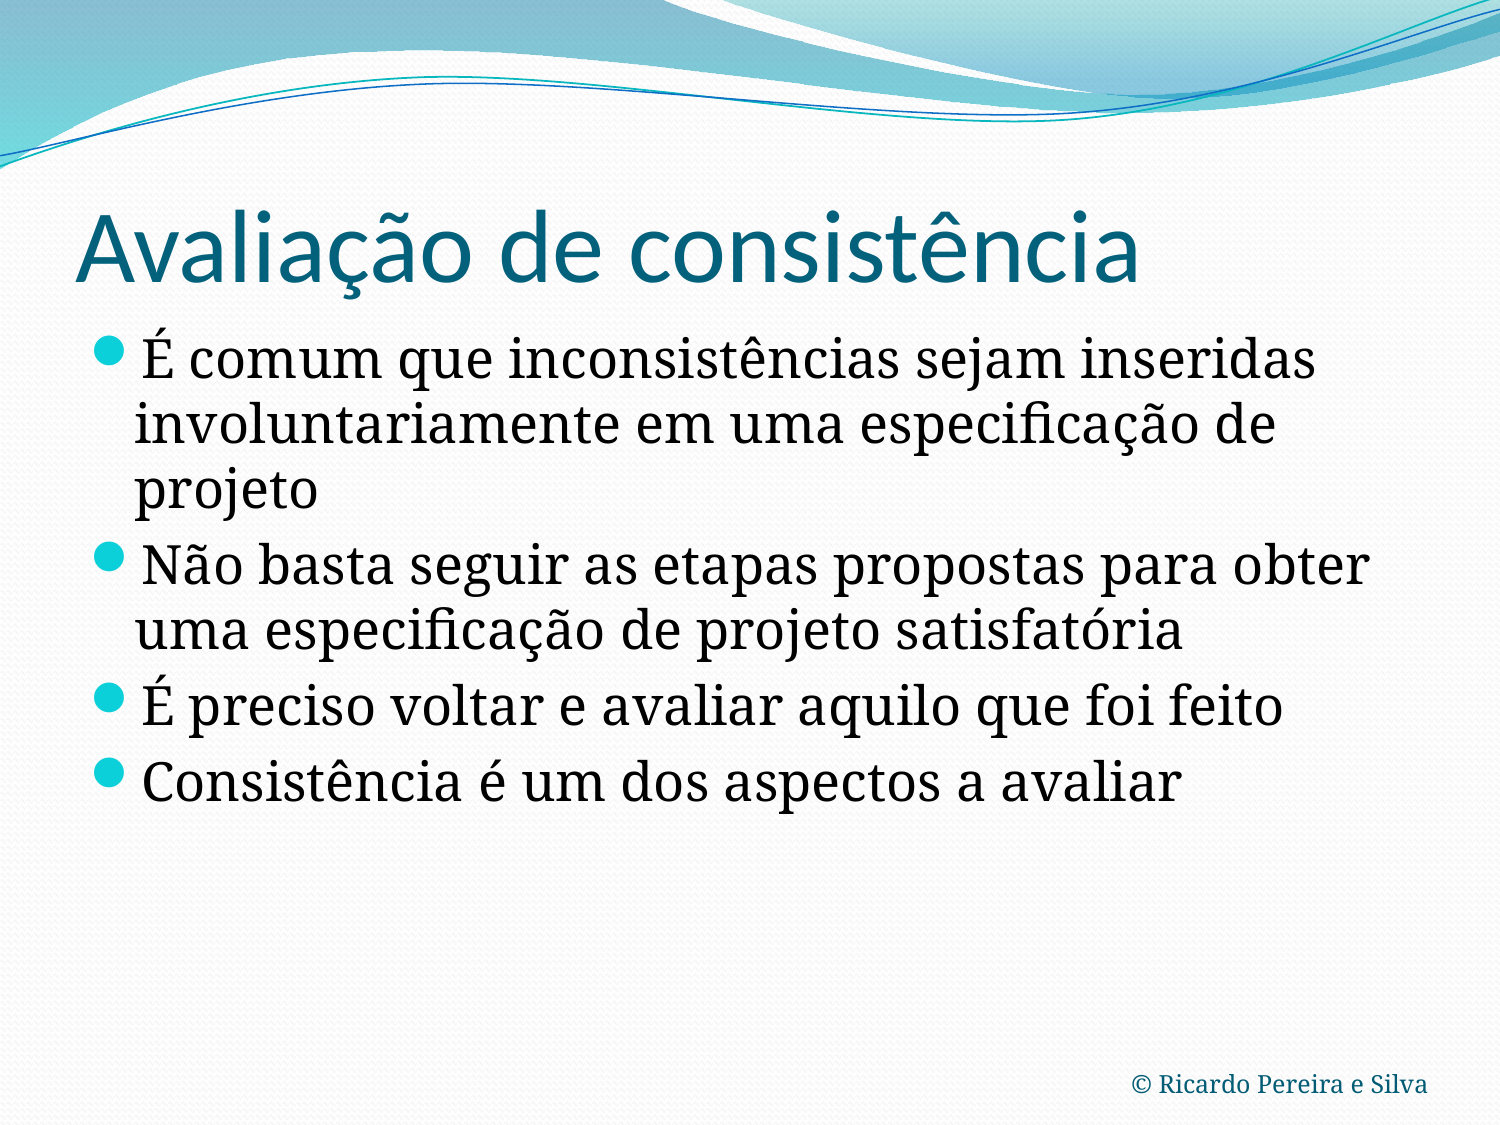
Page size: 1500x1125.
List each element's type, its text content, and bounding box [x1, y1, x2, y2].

list É comum que inconsistências sejam inseridas involuntariamente em uma especificação de projeto Não basta seguir as etapas propostas para obter uma especificação de projeto satisfatória É preciso voltar e avaliar aquilo que foi feito Consistência é um dos aspectos a avaliar [75, 317, 1425, 1038]
footer © Ricardo Pereira e Silva [1101, 1042, 1429, 1103]
title Avaliação de consistência [75, 115, 1425, 303]
